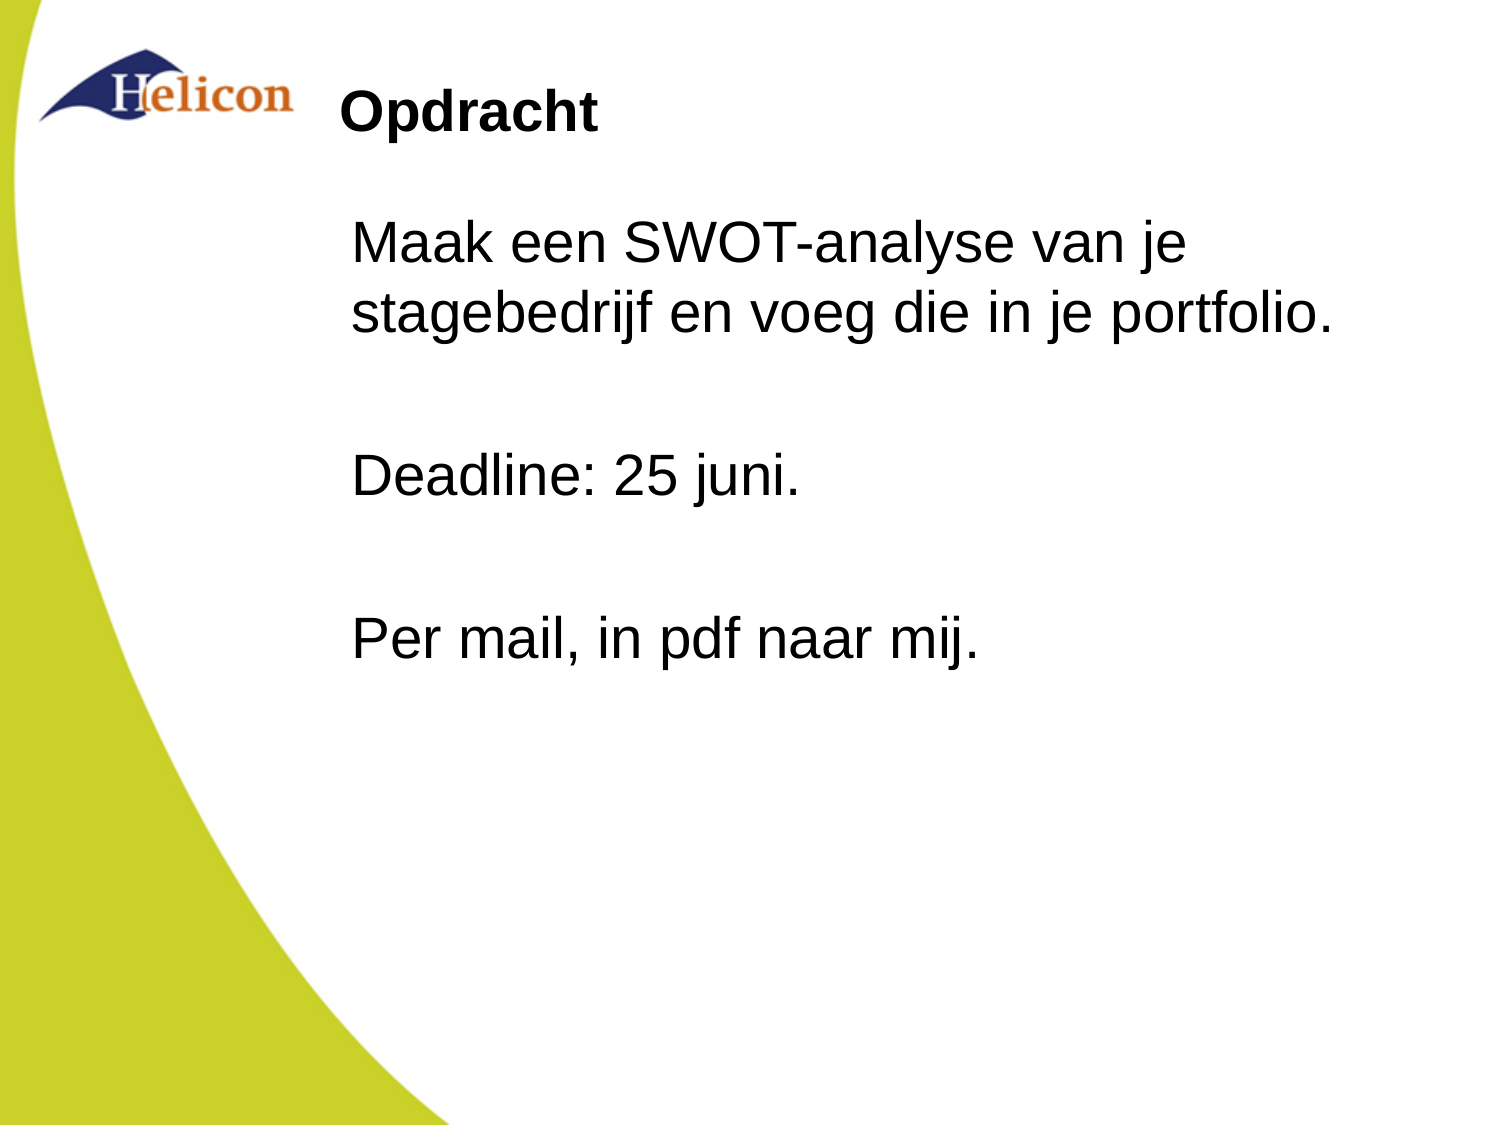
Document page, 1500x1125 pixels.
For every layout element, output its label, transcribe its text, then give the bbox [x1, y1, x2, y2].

title Opdracht [324, 54, 1415, 161]
picture [0, 0, 1500, 1125]
list Maak een SWOT-analyse van je stagebedrijf en voeg die in je portfolio. Deadline: 25 juni. Per mail, in pdf naar mij. [336, 196, 1425, 1005]
